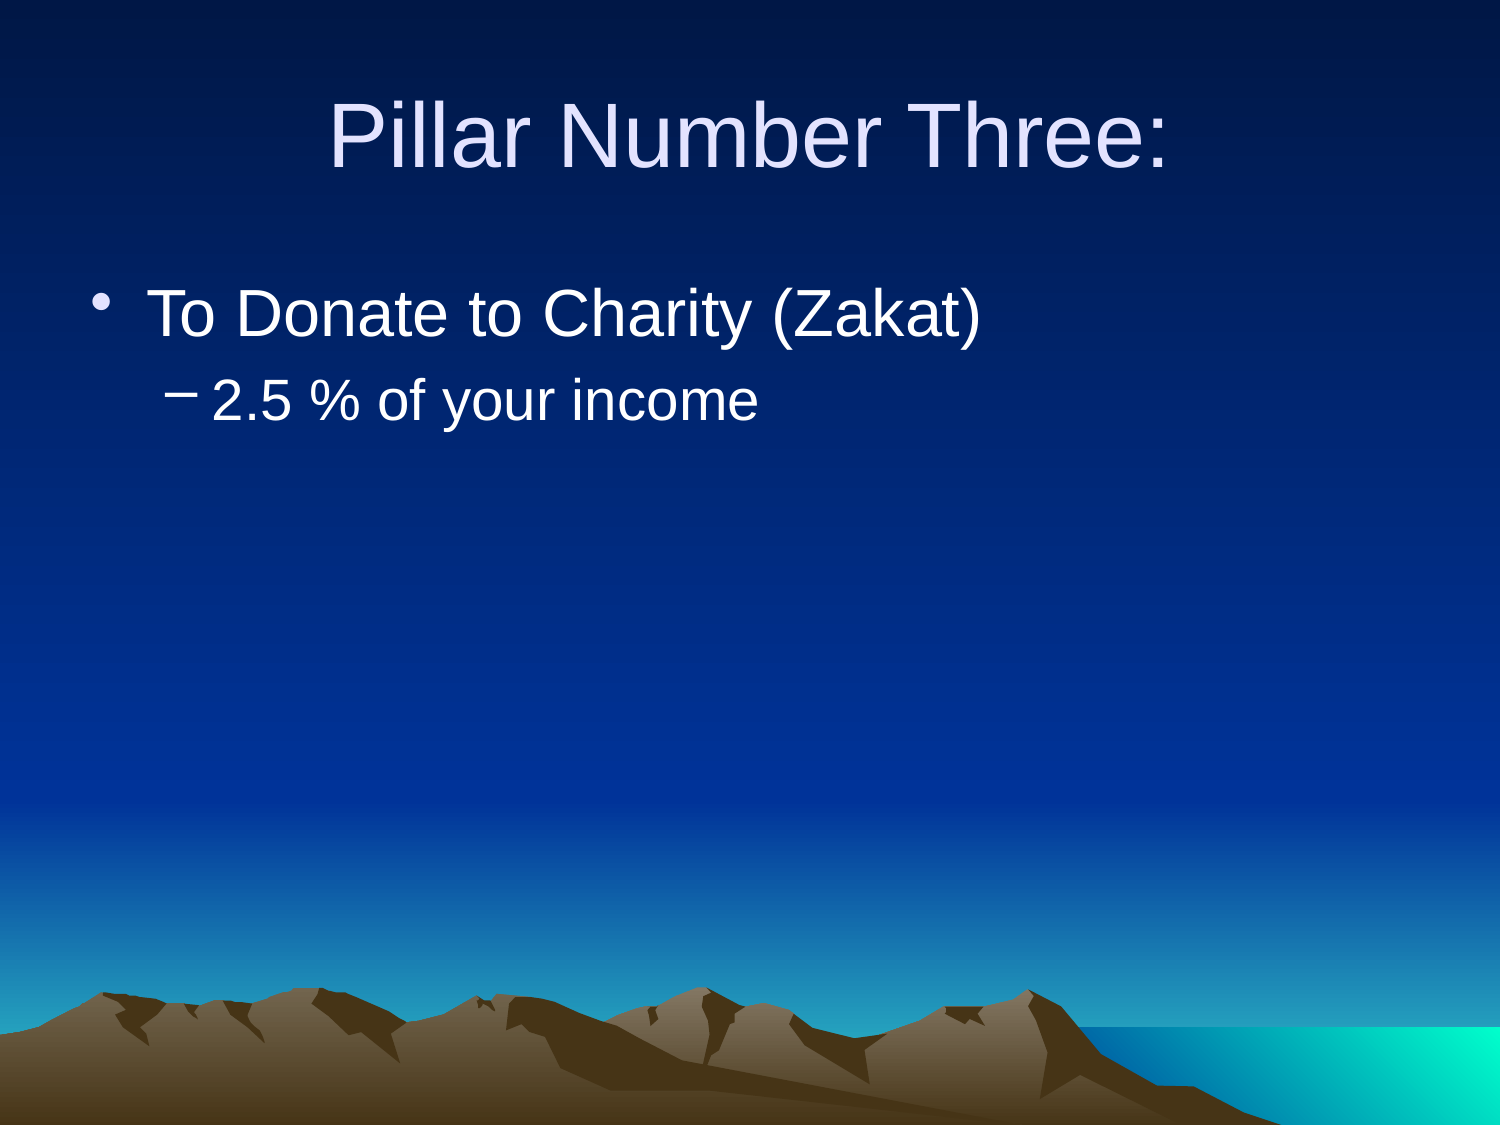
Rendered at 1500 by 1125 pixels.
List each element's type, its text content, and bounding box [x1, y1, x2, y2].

title Pillar Number Three: [74, 37, 1426, 226]
list To Donate to Charity (Zakat) 2.5 % of your income [74, 262, 1426, 1001]
